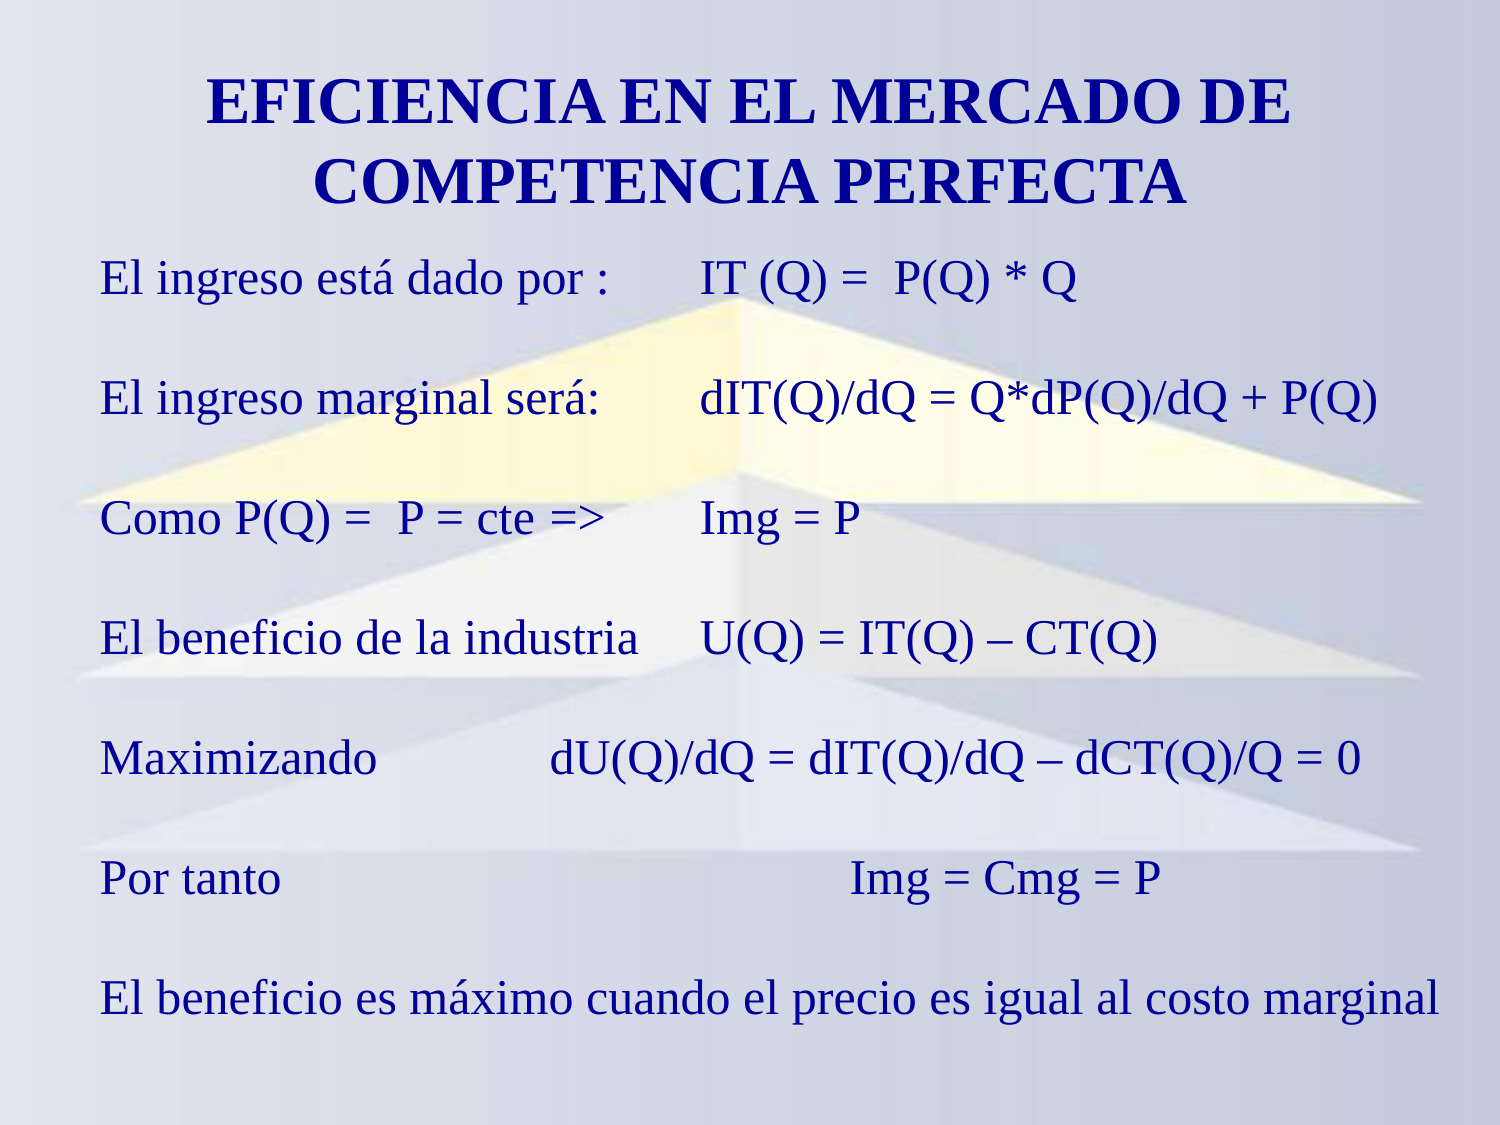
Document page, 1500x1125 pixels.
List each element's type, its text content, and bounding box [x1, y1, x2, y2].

text_box El ingreso está dado por : IT (Q) = P(Q) * Q El ingreso marginal será: dIT(Q)/dQ = Q*dP(Q)/dQ + P(Q) Como P(Q) = P = cte => Img = P El beneficio de la industria U(Q) = IT(Q) – CT(Q) Maximizando dU(Q)/dQ = dIT(Q)/dQ – dCT(Q)/Q = 0 Por tanto Img = Cmg = P El beneficio es máximo cuando el precio es igual al costo marginal [84, 237, 1500, 1093]
picture [0, 0, 1500, 1125]
title EFICIENCIA EN EL MERCADO DE COMPETENCIA PERFECTA [112, 42, 1388, 231]
